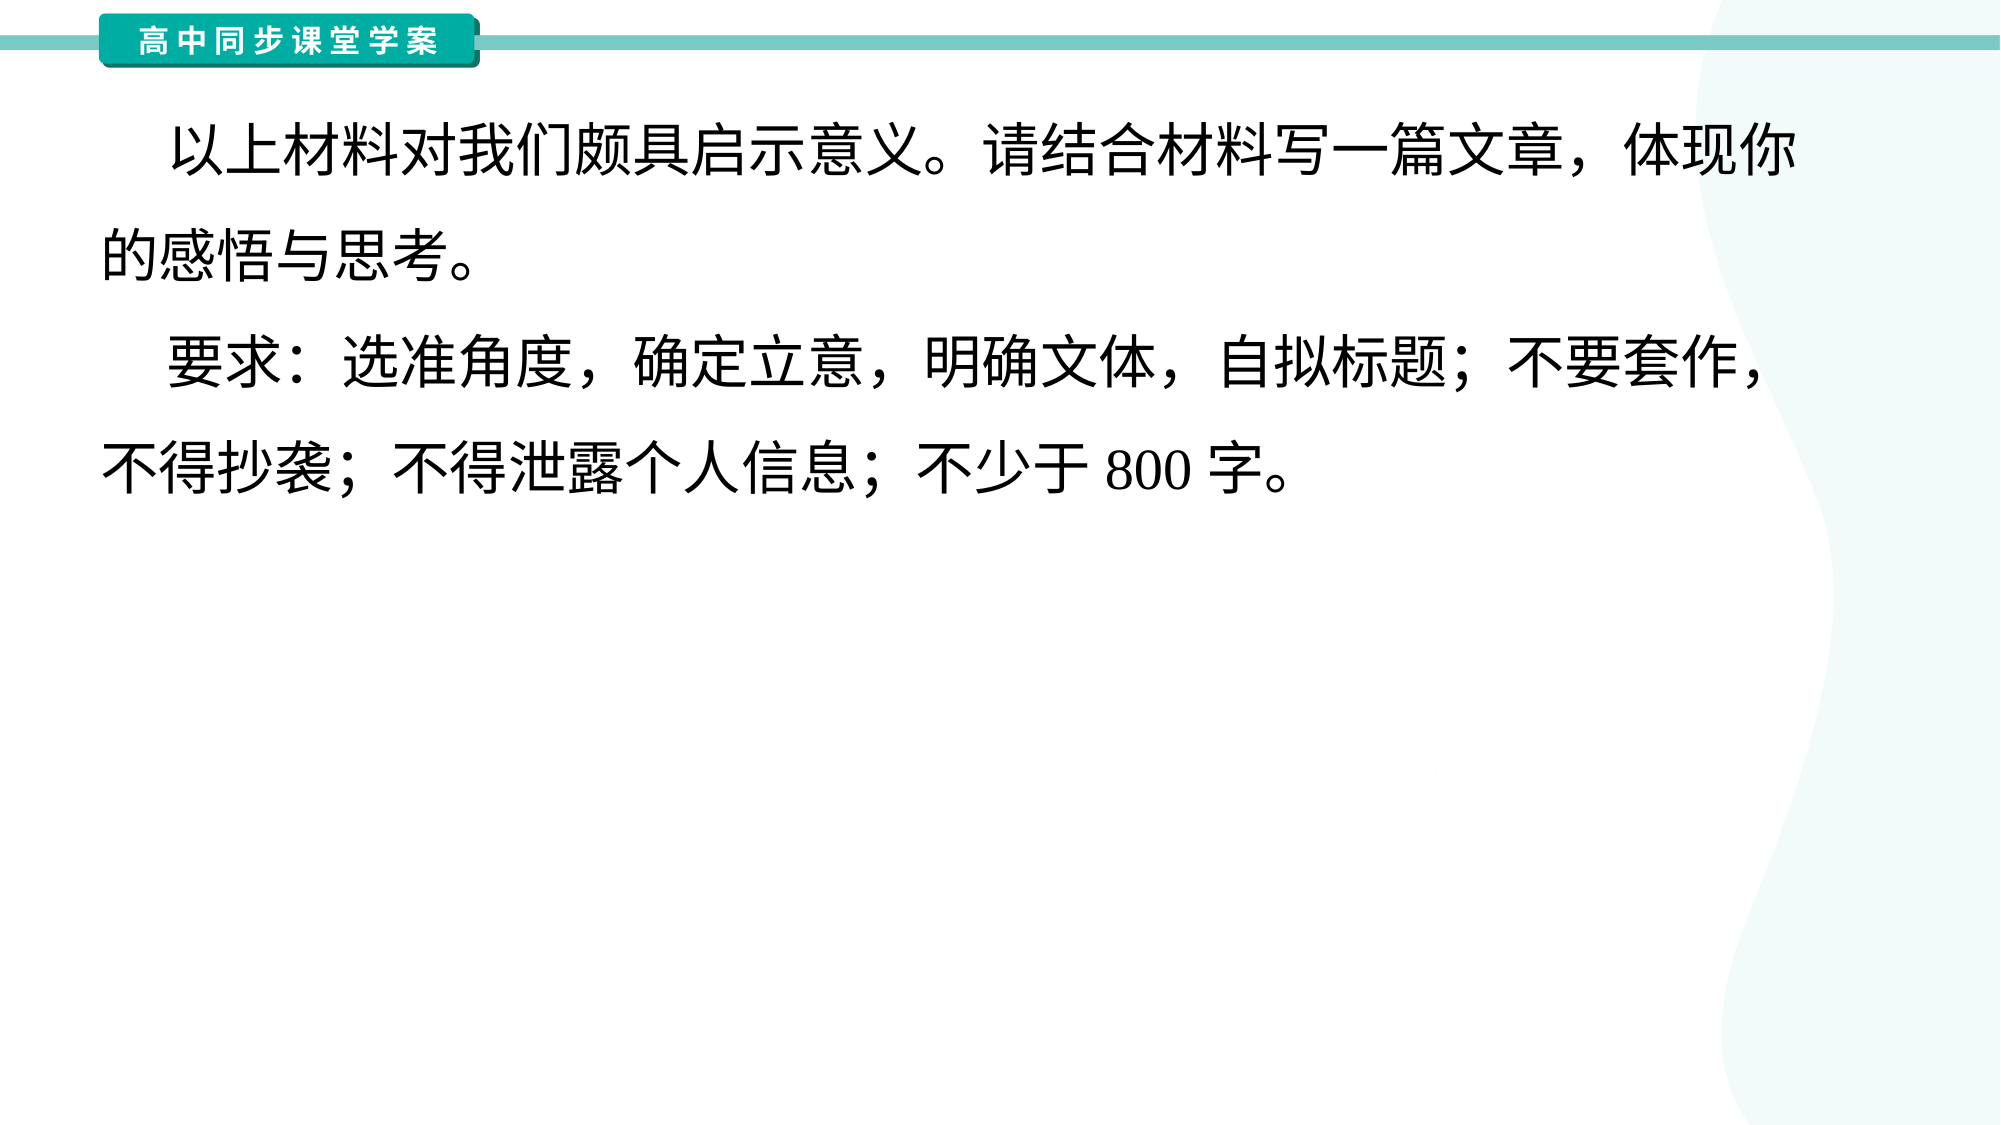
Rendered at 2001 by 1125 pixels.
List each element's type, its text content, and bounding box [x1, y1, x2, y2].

picture [0, 0, 2000, 1125]
text_box 以上材料对我们颇具启示意义。请结合材料写一篇文章，体现你 的感悟与思考。 要求：选准角度，确定立意，明确文体，自拟标题；不要套作， 不得抄袭；不得泄露个人信息；不少于800字。 [100, 76, 1899, 502]
